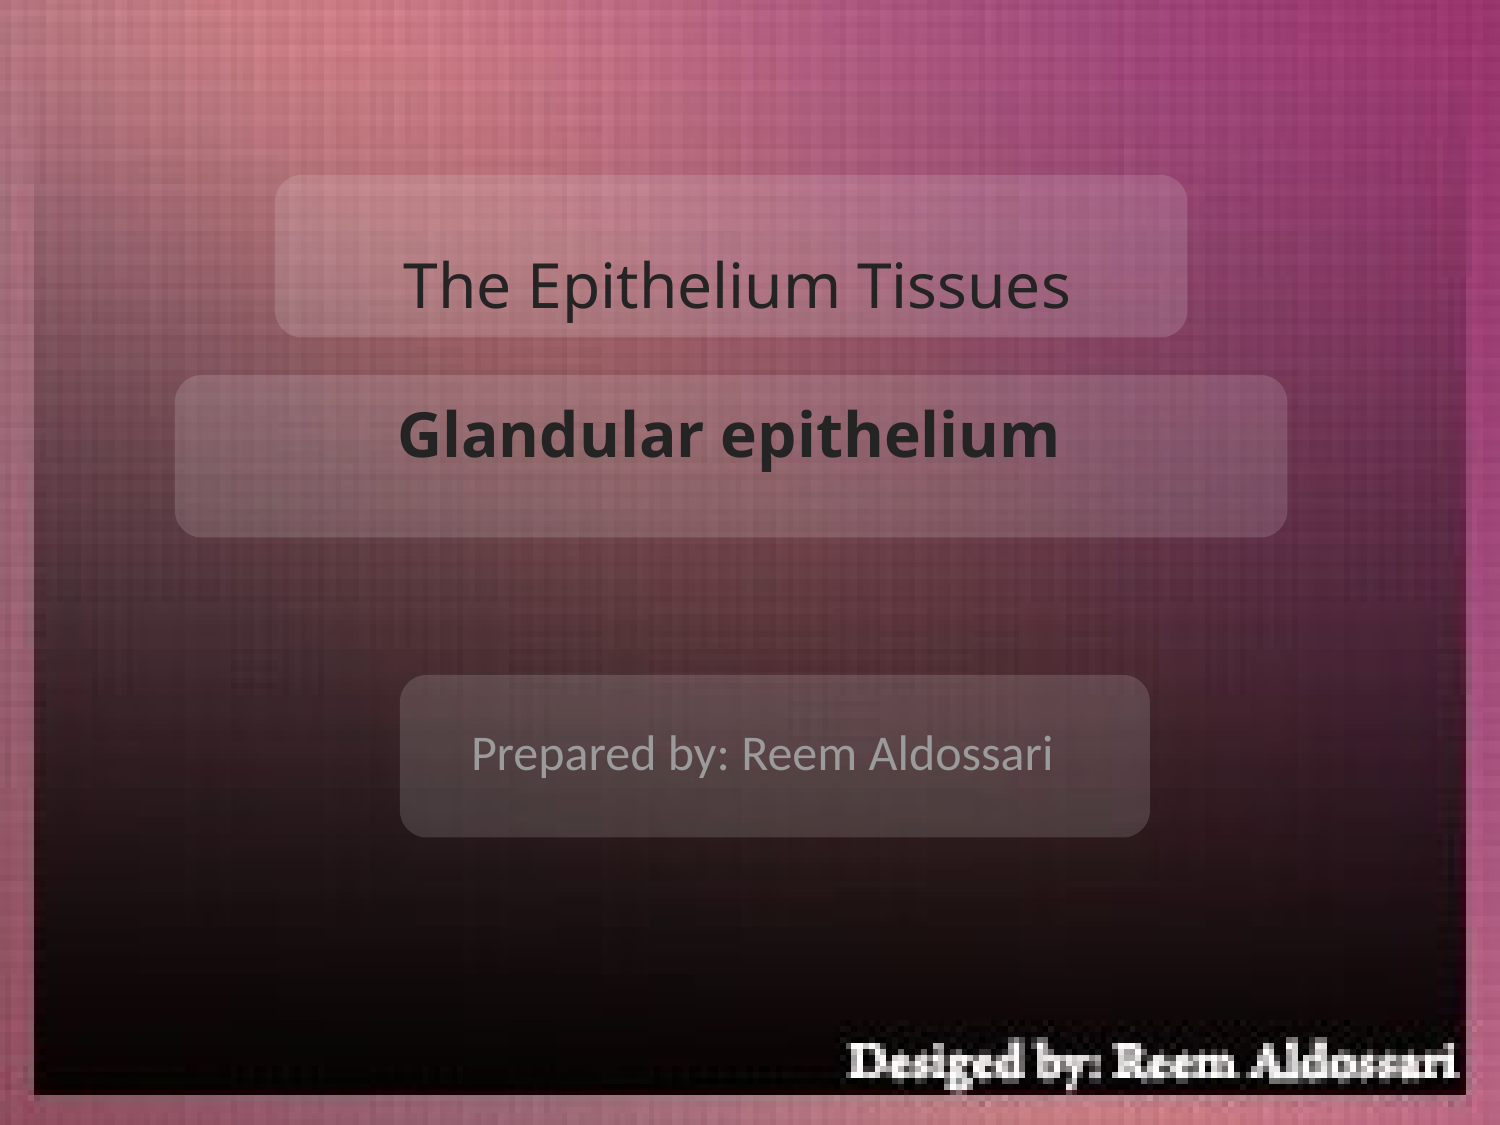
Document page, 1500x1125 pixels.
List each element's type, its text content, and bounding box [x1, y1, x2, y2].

text_box [172, 372, 1290, 540]
text_box [397, 672, 1153, 840]
text_box [272, 172, 1190, 340]
picture [0, 0, 1500, 1125]
title The Epithelium Tissues Glandular epithelium [99, 237, 1375, 554]
subtitle Prepared by: Reem Aldossari [237, 712, 1288, 1000]
